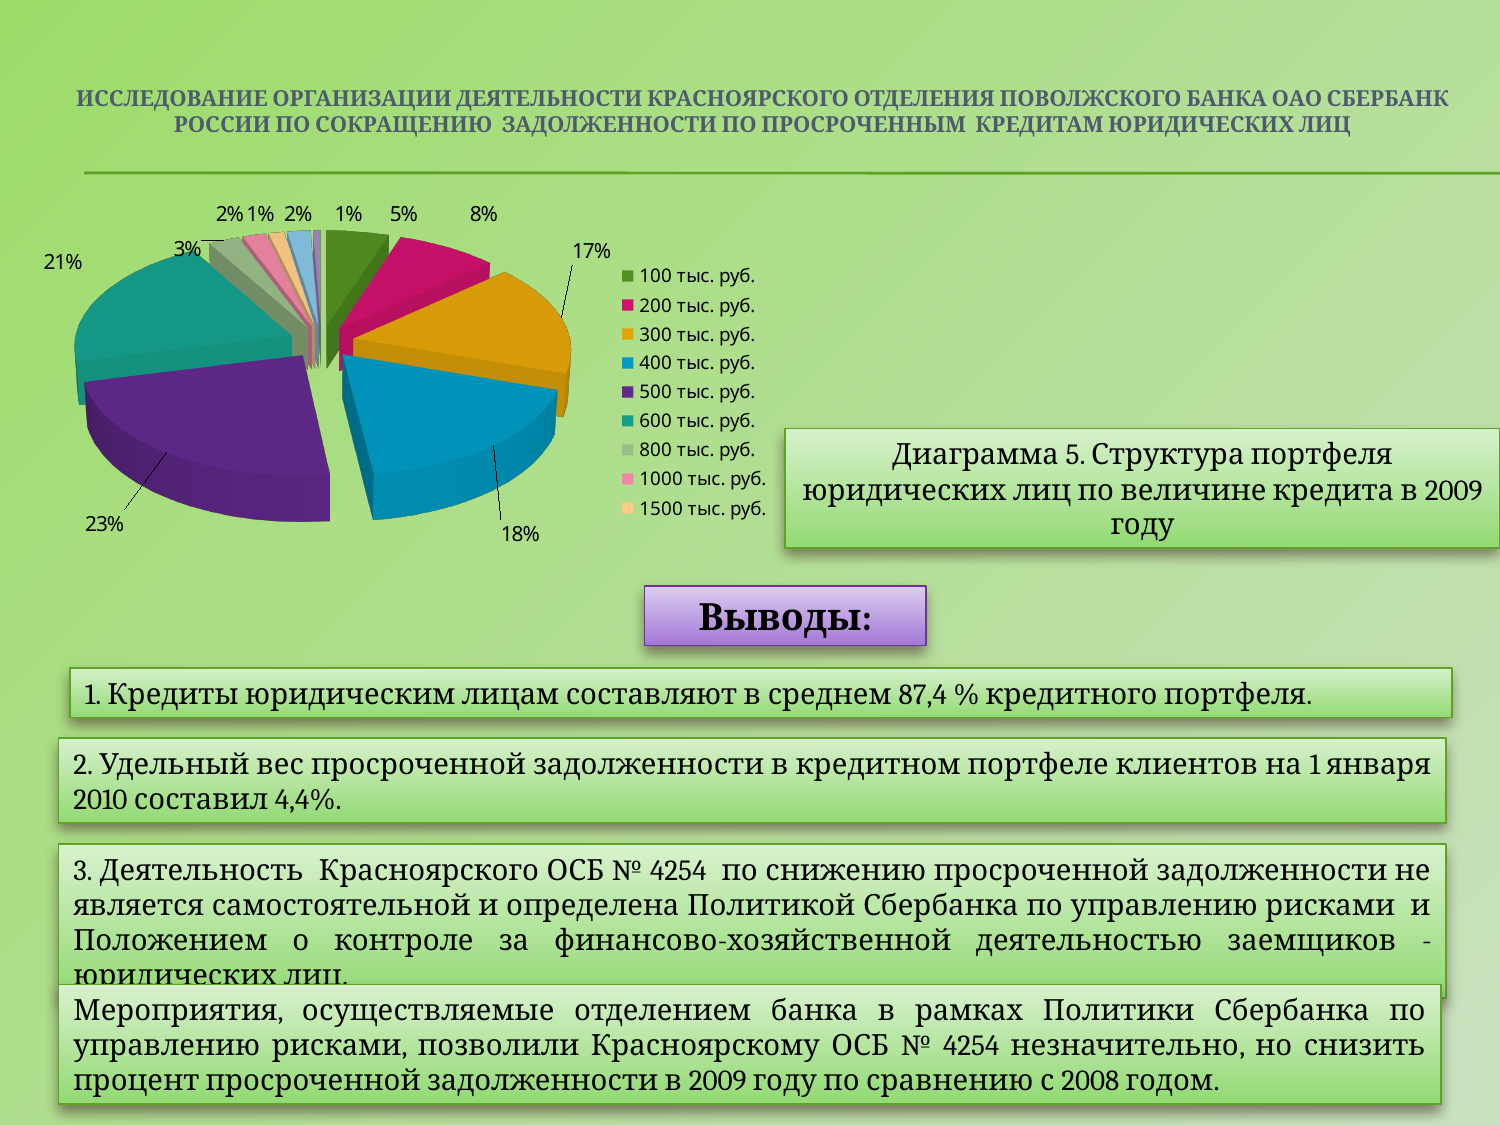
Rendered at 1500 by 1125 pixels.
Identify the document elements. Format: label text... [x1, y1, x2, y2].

text_box 2. Удельный вес просроченной задолженности в кредитном портфеле клиентов на 1 января 2010 составил 4,4%. [58, 737, 1447, 824]
text_box 3. Деятельность Красноярского ОСБ № 4254 по снижению просроченной задолженности не является самостоятельной и определена Политикой Сбербанка по управлению рисками и Положением о контроле за финансово-хозяйственной деятельностью заемщиков - юридических лиц. [58, 843, 1447, 988]
text_box Выводы: [644, 585, 927, 646]
chart [0, 198, 798, 552]
text_box Мероприятия, осуществляемые отделением банка в рамках Политики Сбербанка по управлению рисками, позволили Красноярскому ОСБ № 4254 незначительно, но снизить процент просроченной задолженности в 2009 году по сравнению с 2008 годом. [58, 984, 1442, 1105]
text_box 1. Кредиты юридическим лицам составляют в среднем 87,4 % кредитного портфеля. [69, 667, 1453, 718]
text_box Диаграмма 5. Структура портфеля юридических лиц по величине кредита в 2009 году [807, 428, 1500, 549]
title Исследование организации деятельности Красноярского отделения Поволжского банка ОАО Сбербанк России по сокращению задолженности по просроченным кредитам юридических лиц [50, 75, 1475, 200]
